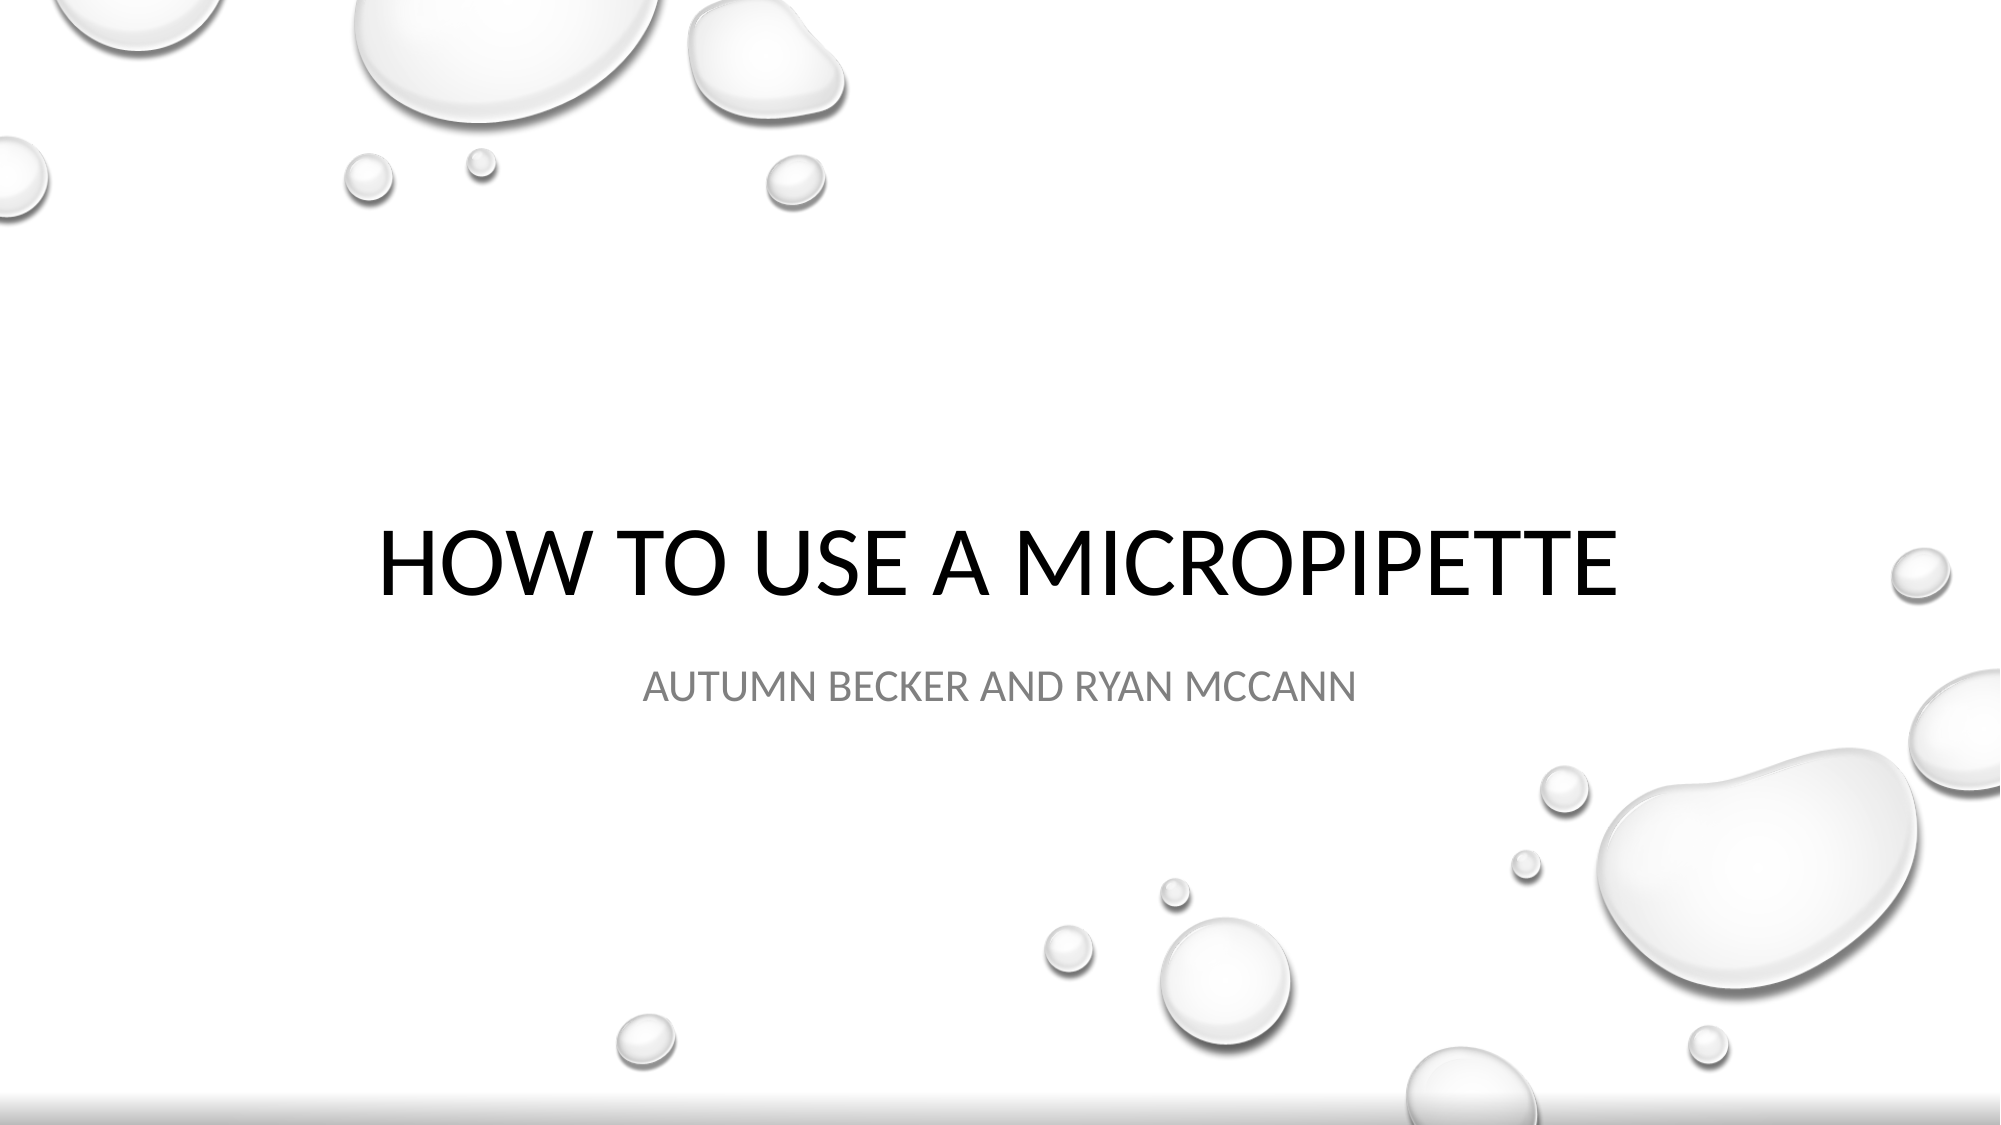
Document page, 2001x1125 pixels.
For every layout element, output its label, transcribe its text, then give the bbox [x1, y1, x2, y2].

picture [0, 0, 2000, 1125]
subtitle Autumn Becker and Ryan mccann [287, 637, 1713, 863]
title How to use a micropipette [287, 213, 1713, 625]
